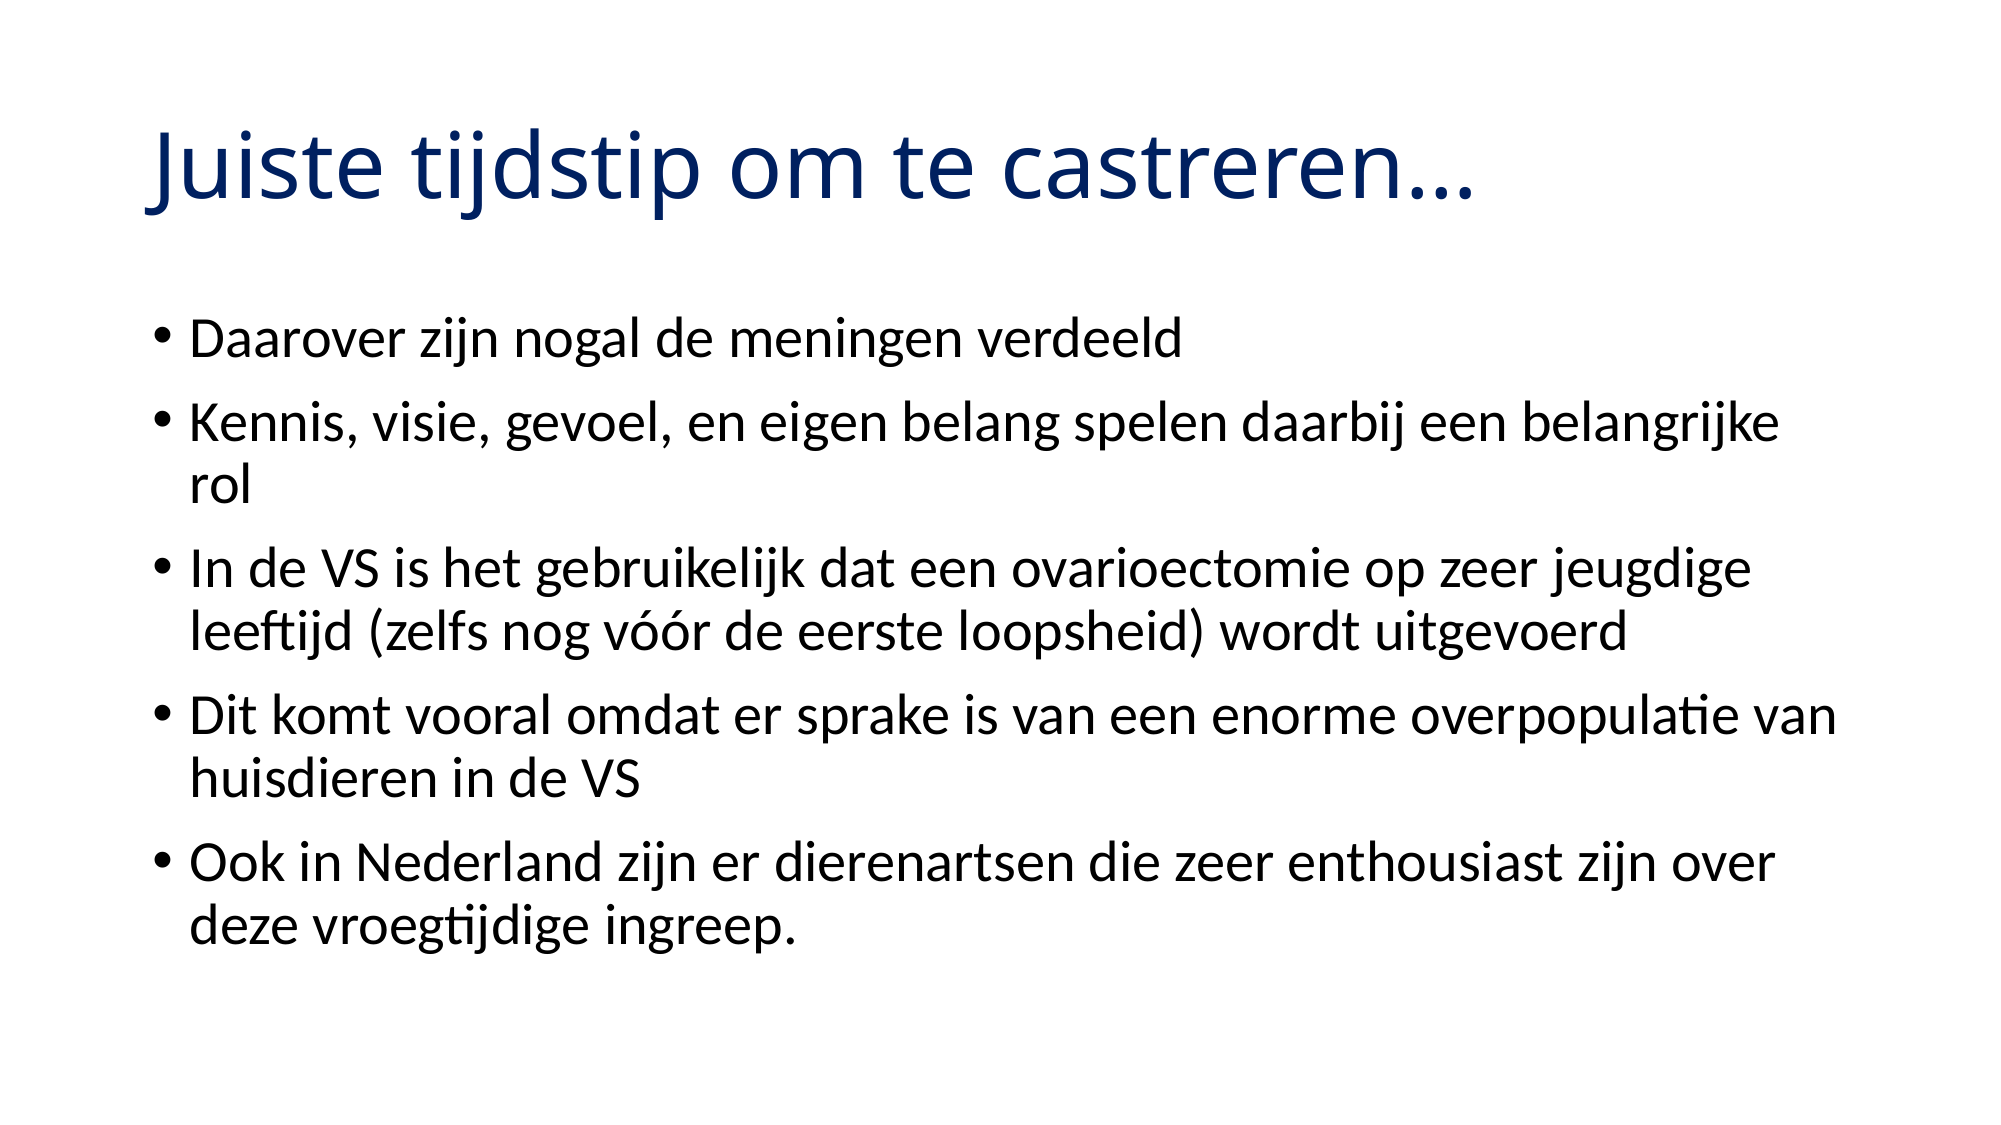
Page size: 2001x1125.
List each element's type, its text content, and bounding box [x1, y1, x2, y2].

list Daarover zijn nogal de meningen verdeeld Kennis, visie, gevoel, en eigen belang spelen daarbij een belangrijke rol In de VS is het gebruikelijk dat een ovarioectomie op zeer jeugdige leeftijd (zelfs nog vóór de eerste loopsheid) wordt uitgevoerd Dit komt vooral omdat er sprake is van een enorme overpopulatie van huisdieren in de VS Ook in Nederland zijn er dierenartsen die zeer enthousiast zijn over deze vroegtijdige ingreep. [137, 299, 1863, 1014]
title Juiste tijdstip om te castreren… [137, 59, 1863, 278]
